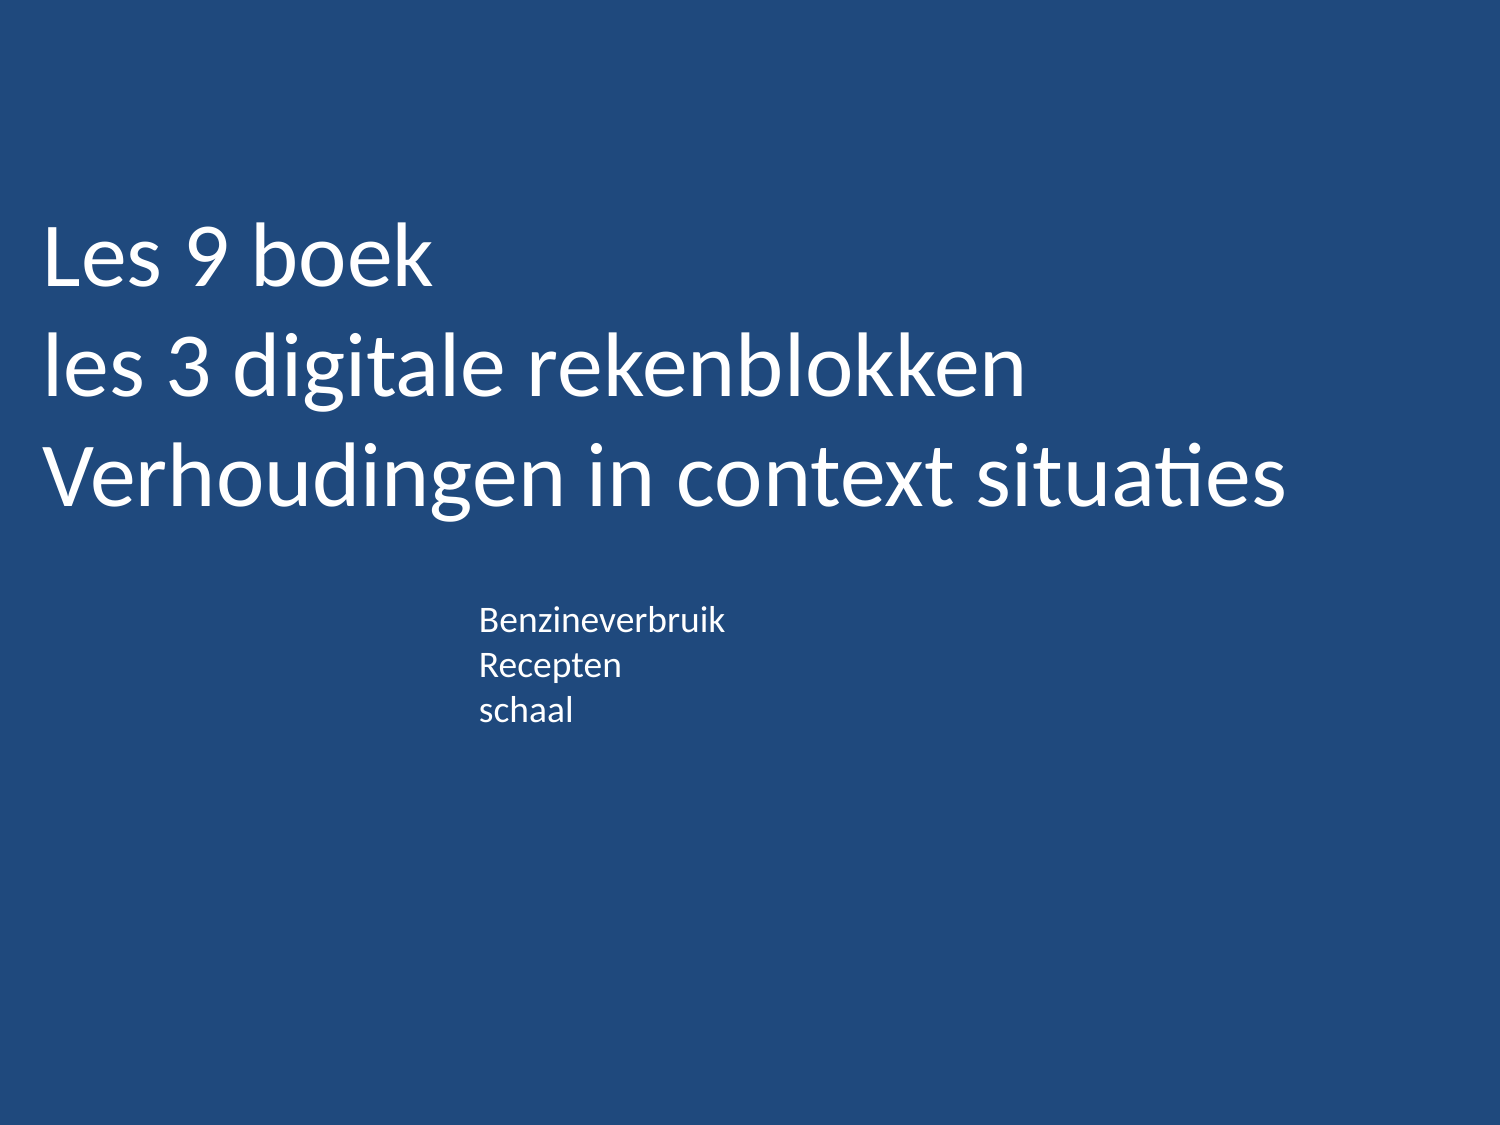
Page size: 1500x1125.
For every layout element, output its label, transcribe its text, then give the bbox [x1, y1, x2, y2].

text_box Les 9 boek les 3 digitale rekenblokken Verhoudingen in context situaties [27, 187, 1304, 533]
text_box Benzineverbruik Recepten schaal [464, 587, 741, 783]
